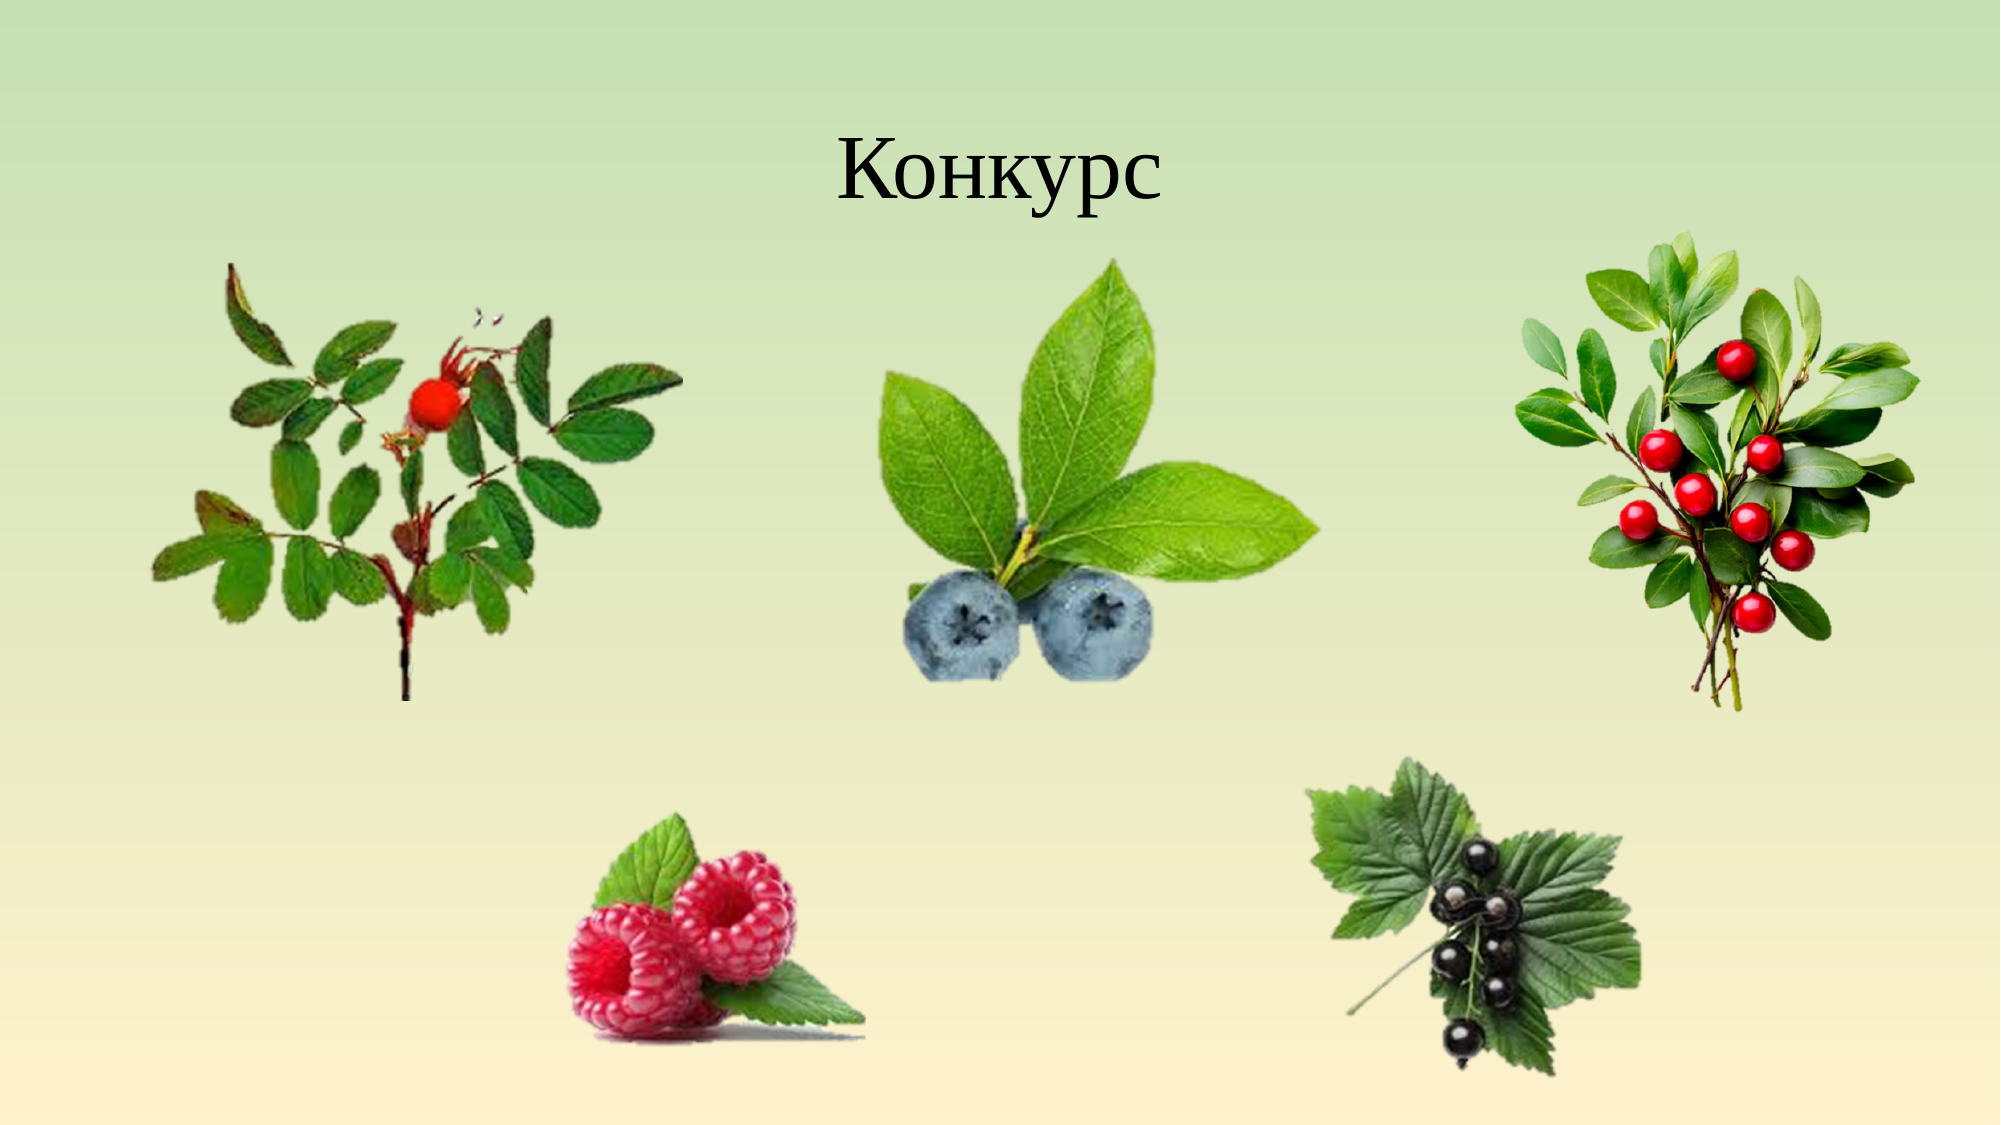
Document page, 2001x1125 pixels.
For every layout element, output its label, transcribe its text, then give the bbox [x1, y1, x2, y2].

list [137, 245, 683, 702]
picture [535, 808, 866, 1073]
title Конкурс [137, 59, 1863, 278]
picture [838, 205, 2000, 1125]
